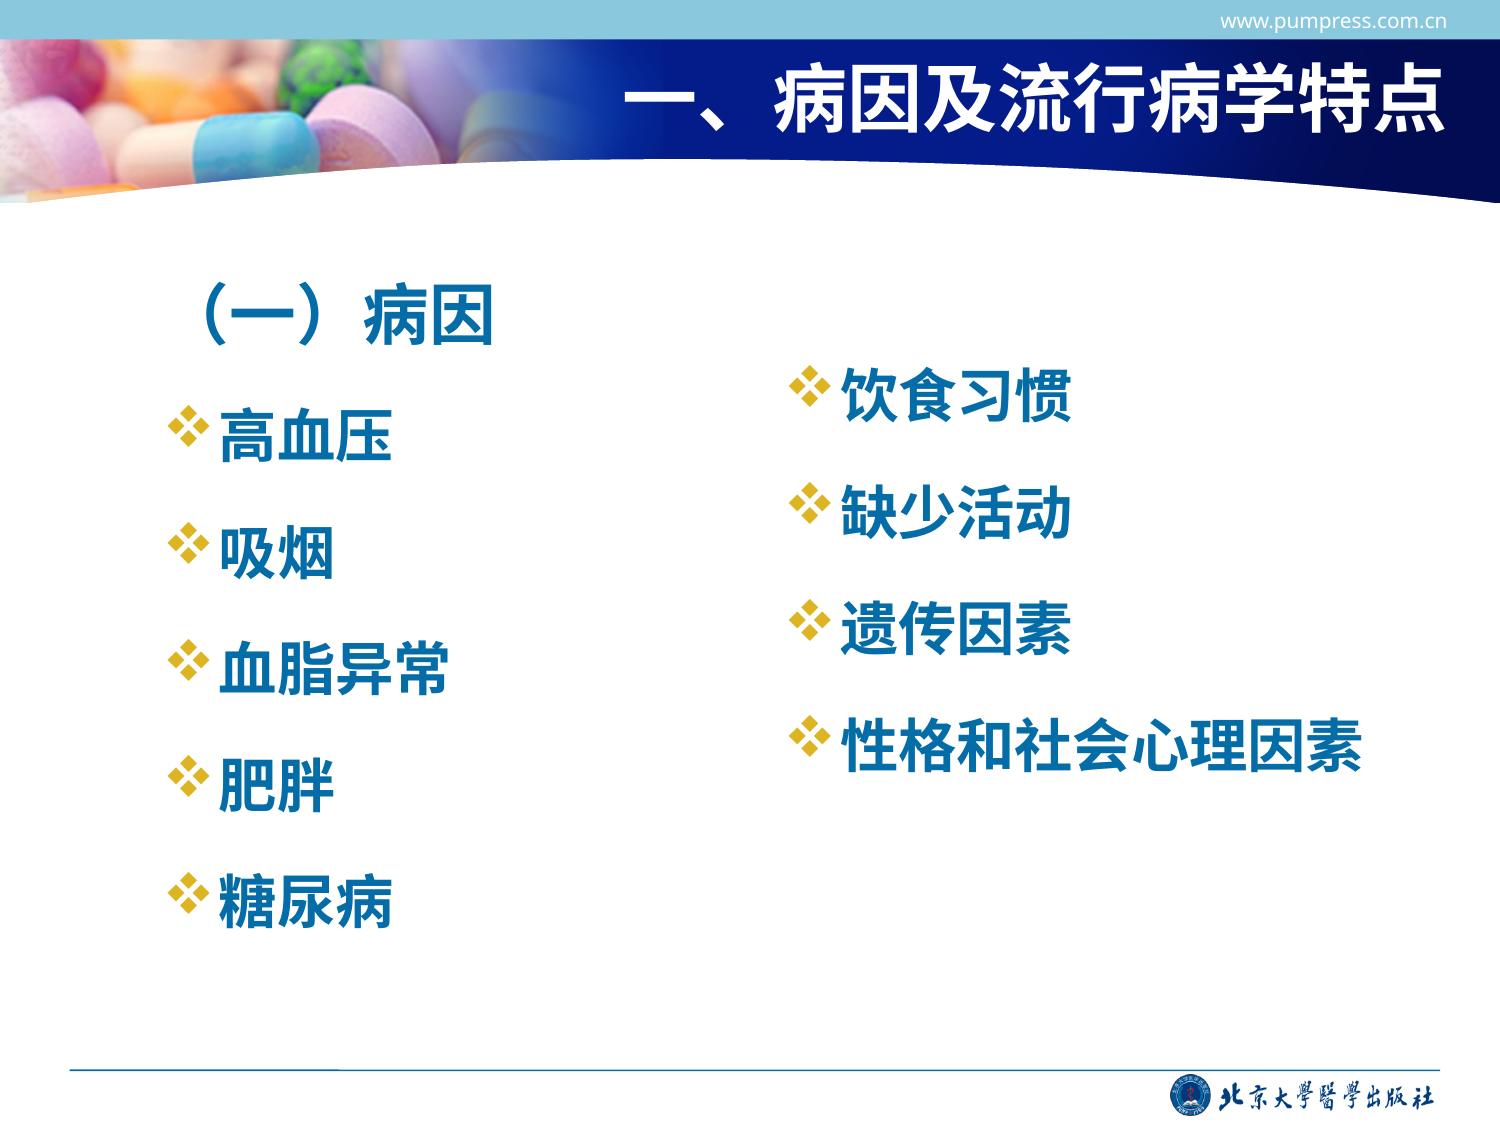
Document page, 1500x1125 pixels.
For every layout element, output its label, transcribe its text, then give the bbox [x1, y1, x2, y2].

picture [1170, 1074, 1436, 1118]
title 一、病因及流行病学特点 [137, 49, 1463, 143]
slide_number www.pumpress.com.cn [1024, 0, 1463, 38]
list （一）病因 高血压 吸烟 血脂异常 肥胖 糖尿病 [147, 224, 744, 1026]
picture [0, 40, 1500, 203]
list 饮食习惯 缺少活动 遗传因素 性格和社会心理因素 [768, 224, 1463, 1026]
